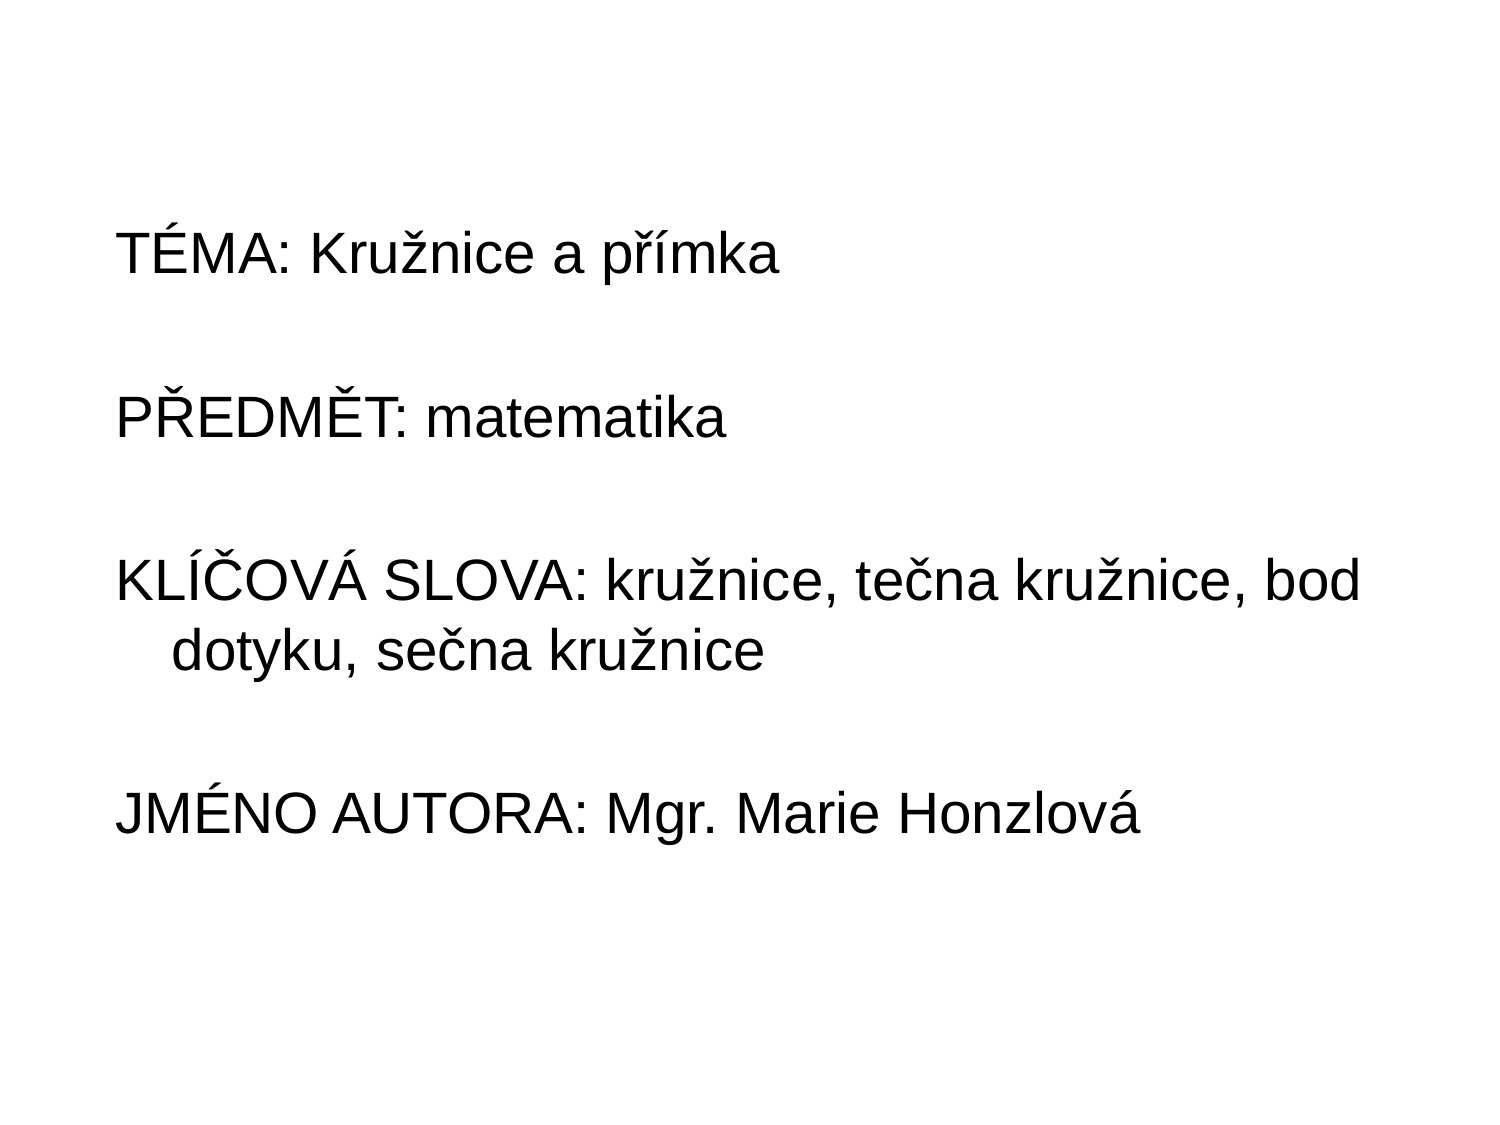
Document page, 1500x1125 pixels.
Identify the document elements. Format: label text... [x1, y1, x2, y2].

list TÉMA: Kružnice a přímka PŘEDMĚT: matematika KLÍČOVÁ SLOVA: kružnice, tečna kružnice, bod dotyku, sečna kružnice JMÉNO AUTORA: Mgr. Marie Honzlová [100, 208, 1447, 951]
